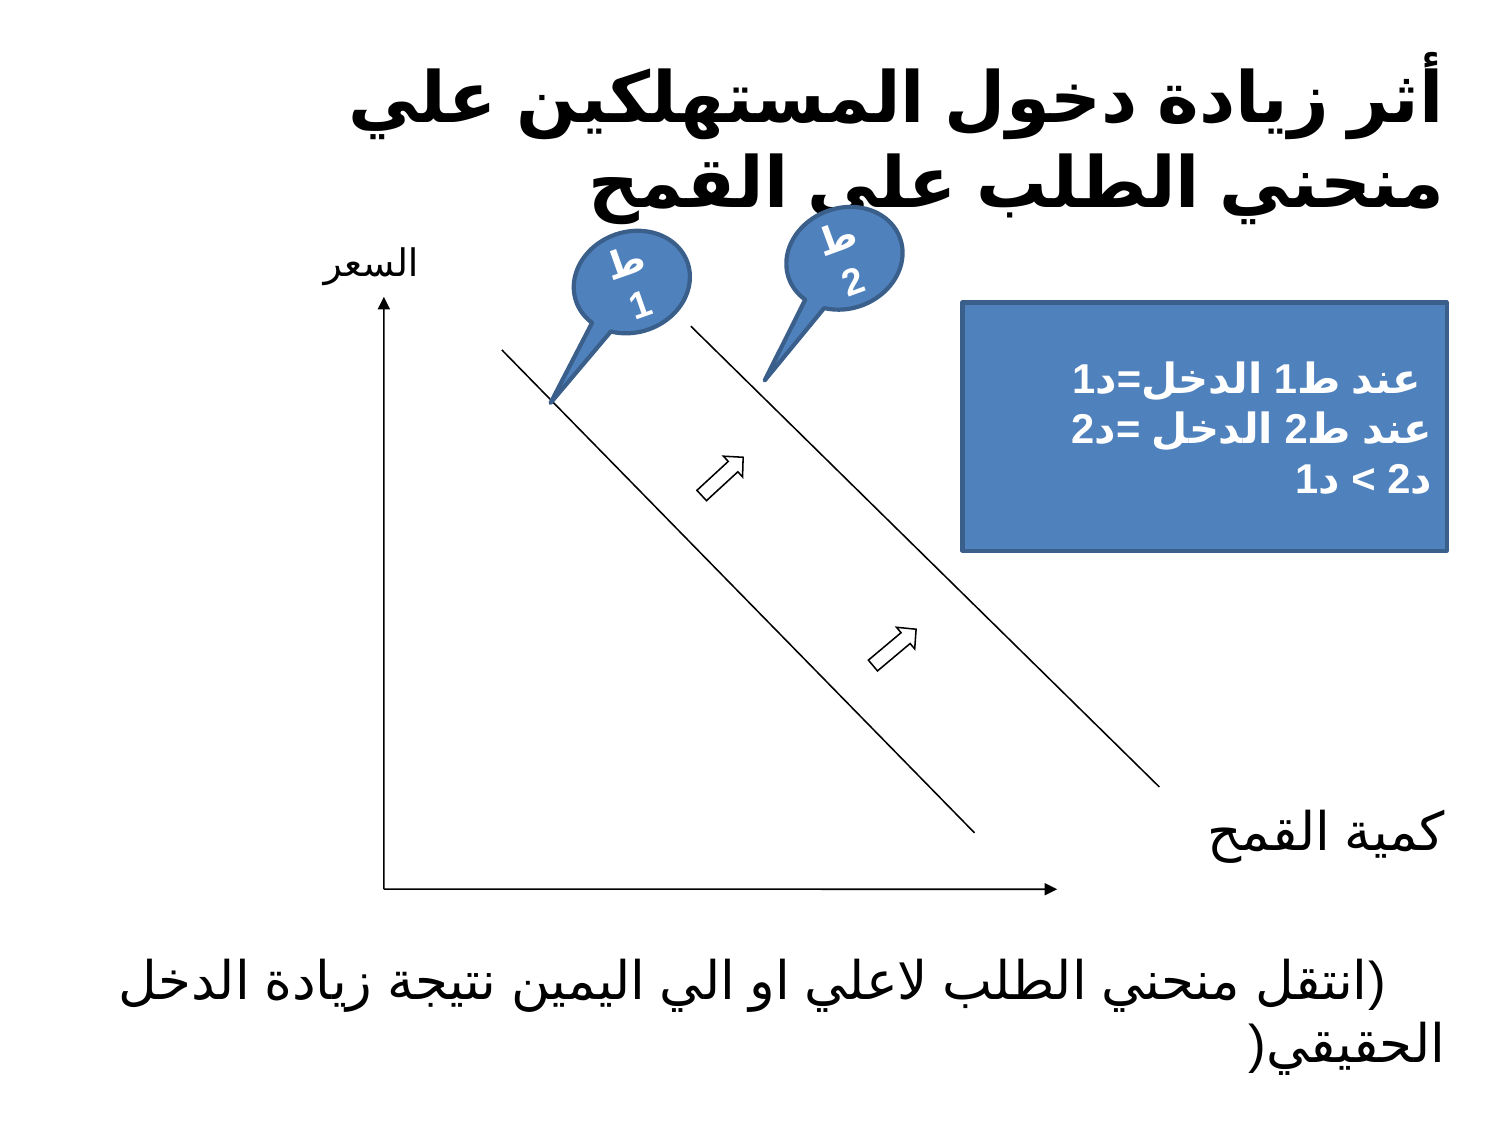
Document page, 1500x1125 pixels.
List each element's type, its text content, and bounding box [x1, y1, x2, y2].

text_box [312, 296, 1329, 918]
text_box عند ط1 الدخل=د1 عند ط2 الدخل =د2 د2 > د1 [1333, 300, 1449, 553]
list السعر كمية القمح (انتقل منحني الطلب لاعلي او الي اليمين نتيجة زيادة الدخل الحقيقي( [100, 208, 1461, 1088]
text_box ط1 [571, 228, 692, 295]
title أثر زيادة دخول المستهلكين علي منحني الطلب علي القمح [159, 42, 1460, 231]
text_box ط2 [784, 204, 905, 295]
